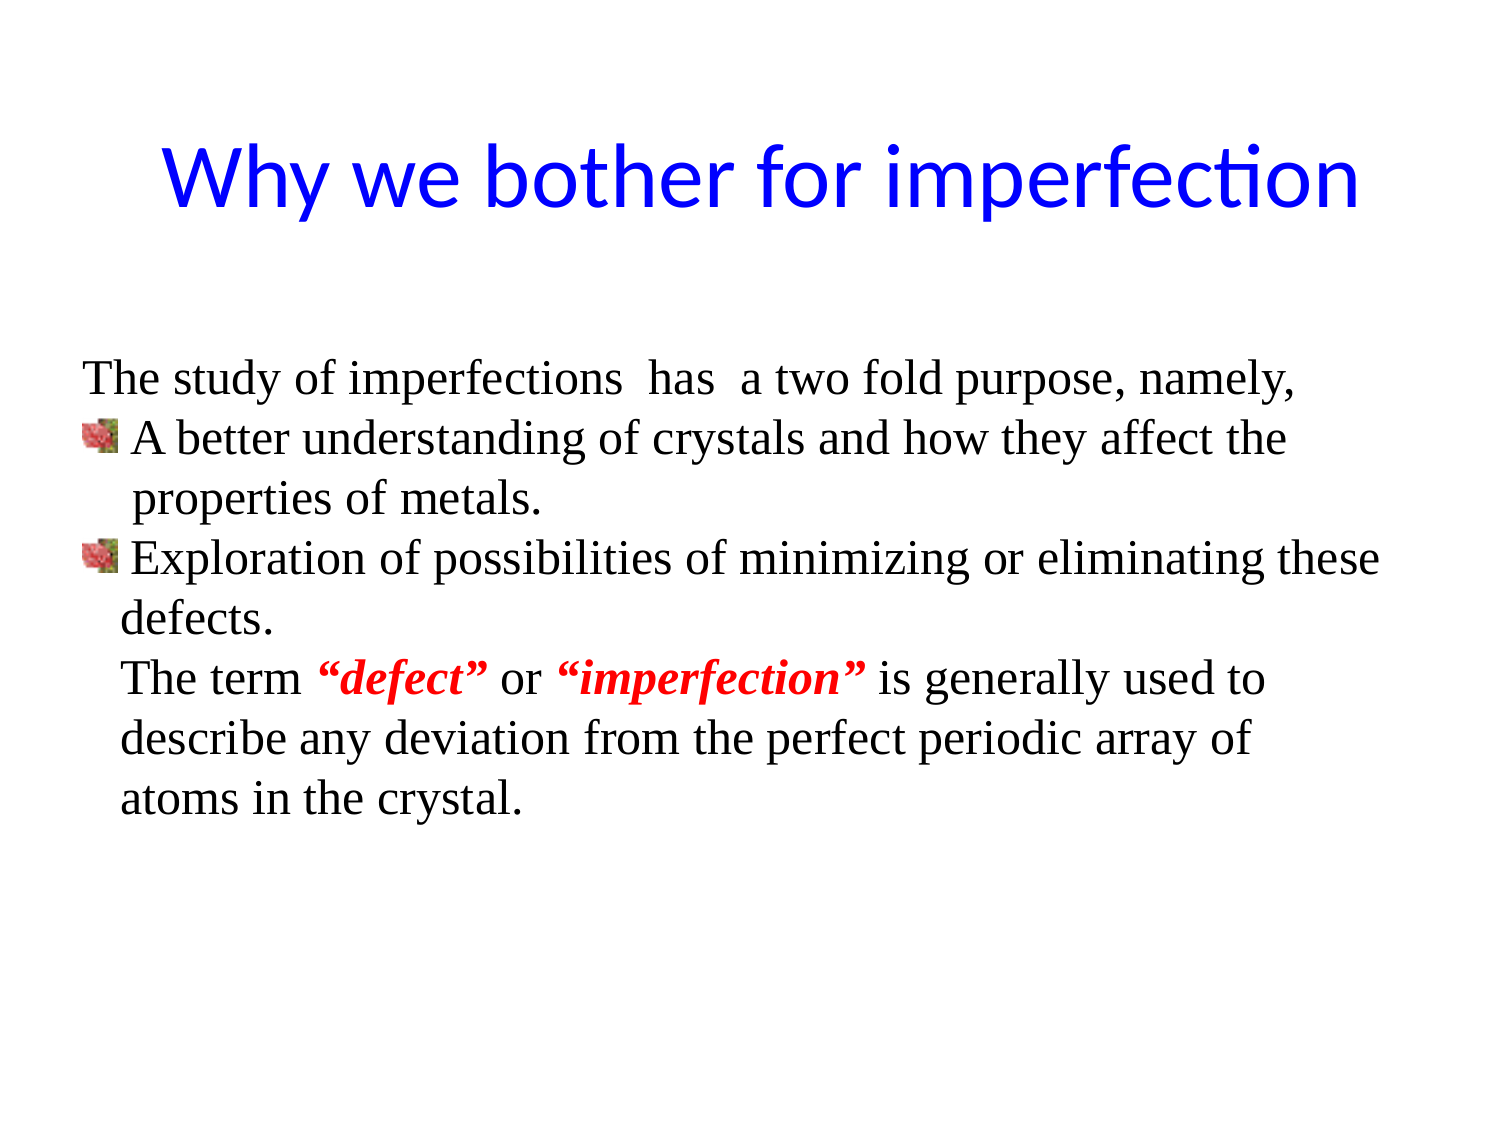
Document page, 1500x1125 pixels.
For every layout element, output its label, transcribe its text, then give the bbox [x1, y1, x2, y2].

picture [82, 537, 118, 573]
title Why we bother for imperfection [125, 50, 1400, 292]
picture [82, 417, 118, 453]
text_box The study of imperfections has a two fold purpose, namely, A better understanding of crystals and how they affect the properties of metals. Exploration of possibilities of minimizing or eliminating these defects. The term “defect” or “imperfection” is generally used to describe any deviation from the perfect periodic array of atoms in the crystal. [68, 337, 1444, 833]
